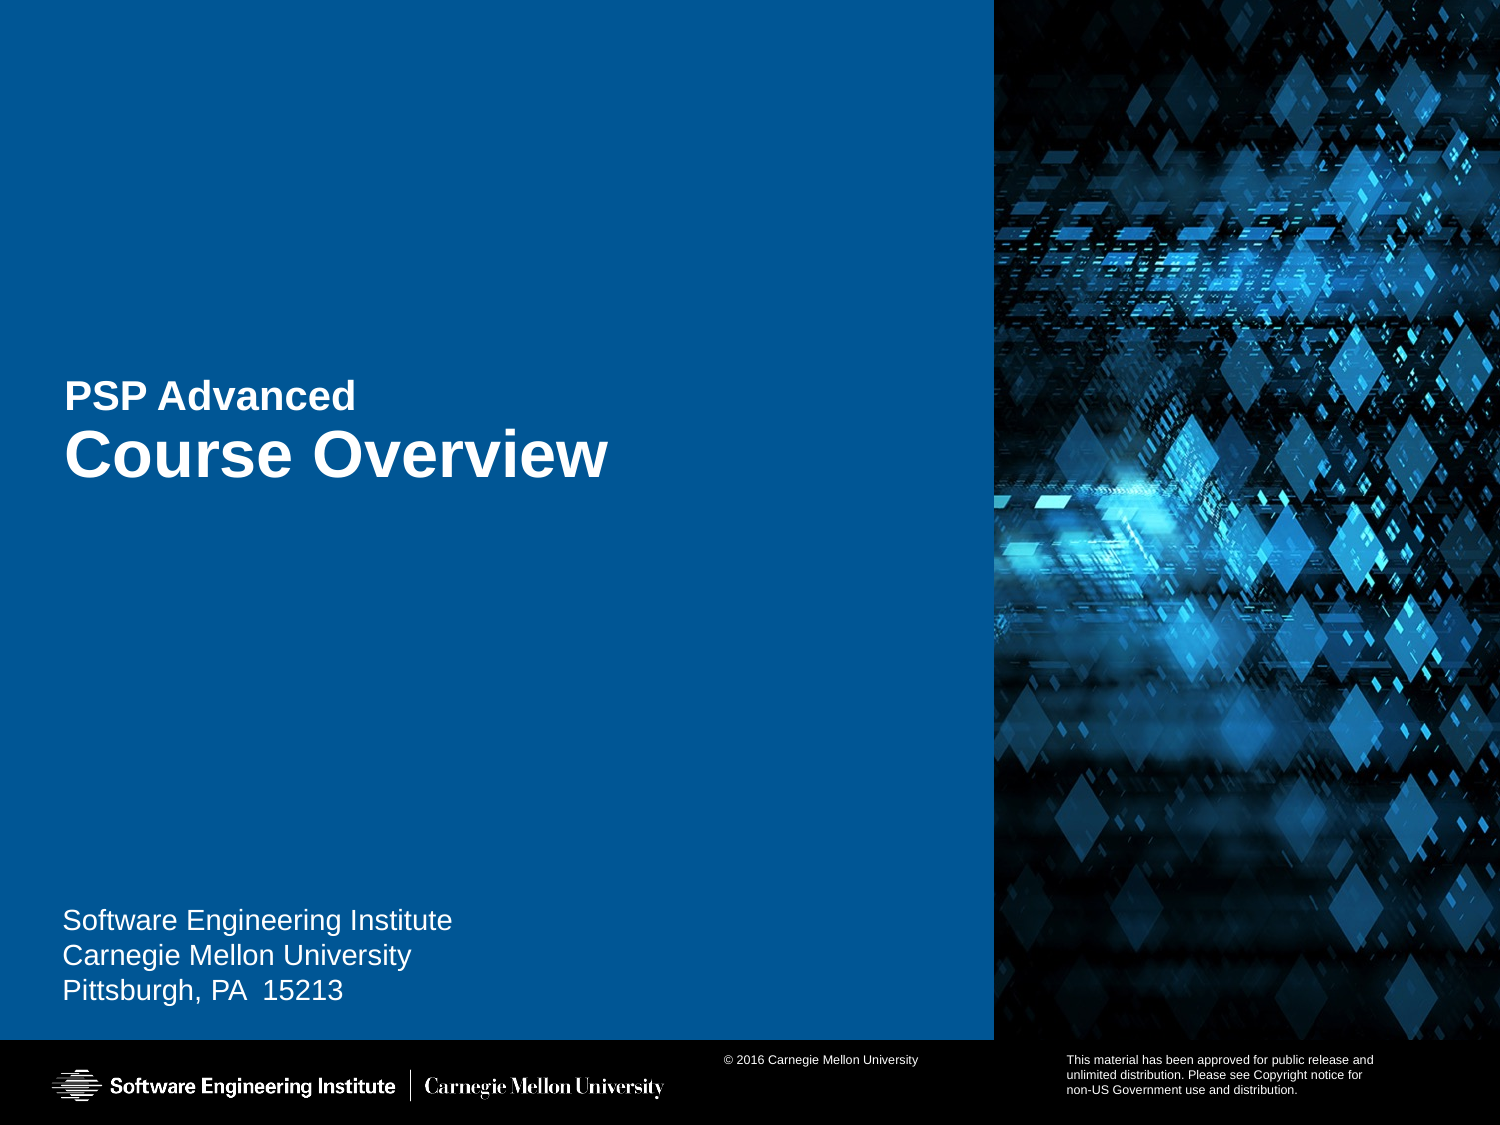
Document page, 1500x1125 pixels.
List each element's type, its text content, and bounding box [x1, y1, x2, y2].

picture [994, 0, 1500, 1040]
title PSP Advanced Course Overview [64, 43, 850, 644]
picture [43, 1062, 673, 1106]
